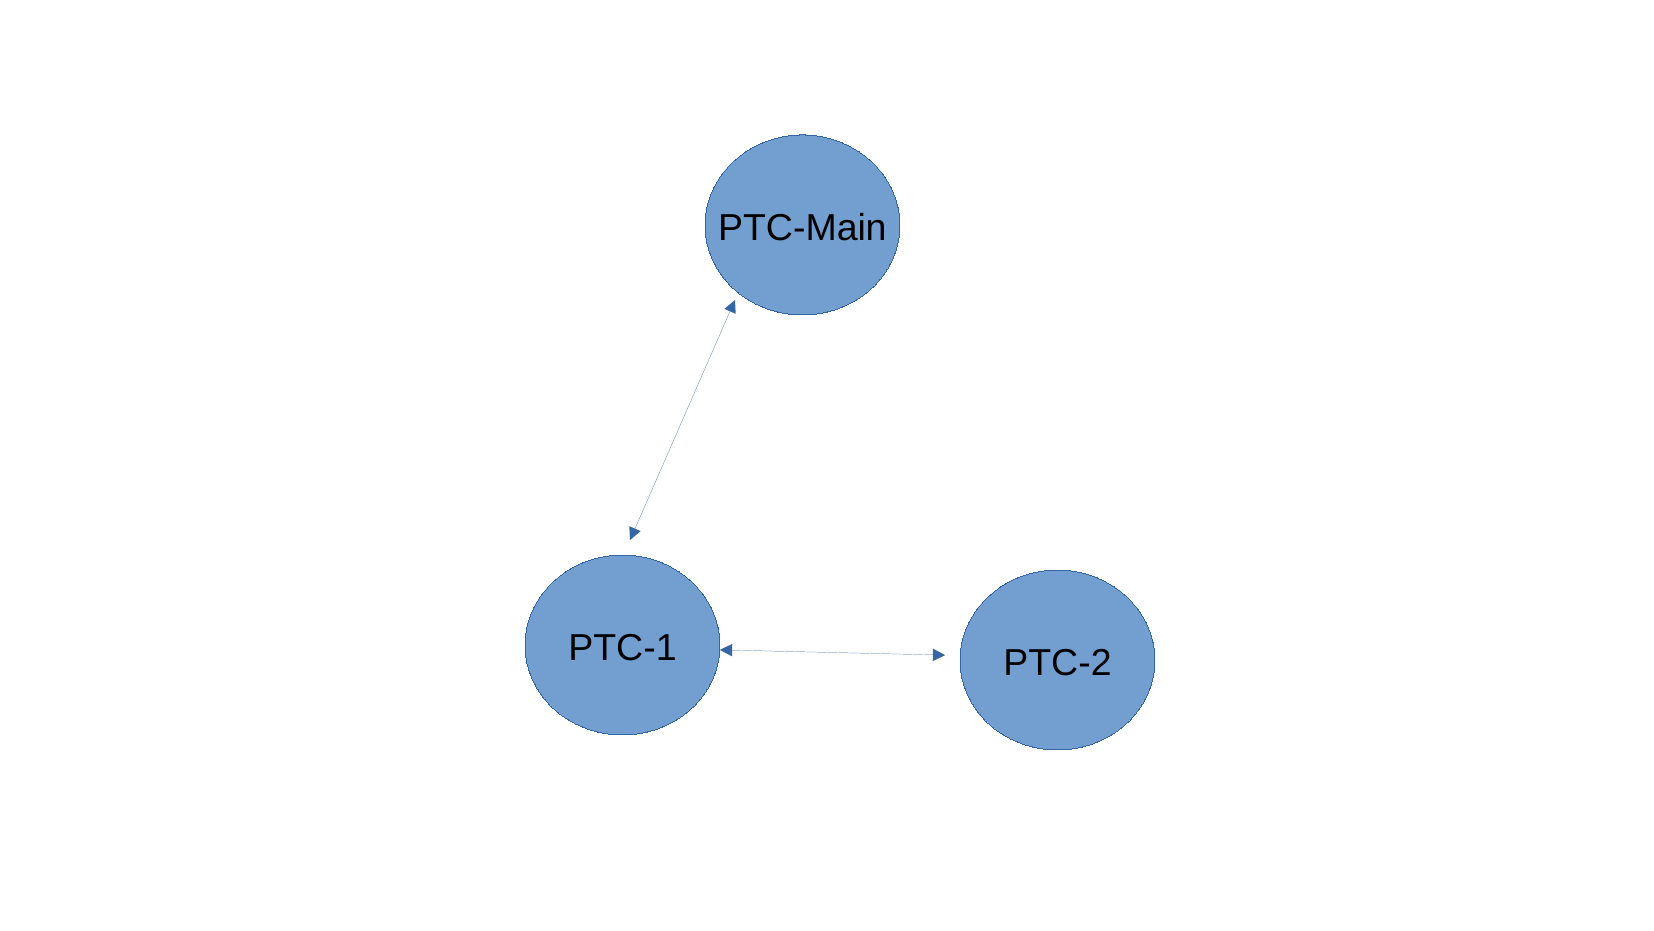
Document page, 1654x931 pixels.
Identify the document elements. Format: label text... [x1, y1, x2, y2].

text_box [629, 300, 736, 541]
text_box PTC-1 [525, 555, 720, 735]
text_box PTC-2 [960, 570, 1155, 750]
text_box [719, 643, 946, 662]
text_box PTC-Main [705, 134, 900, 315]
